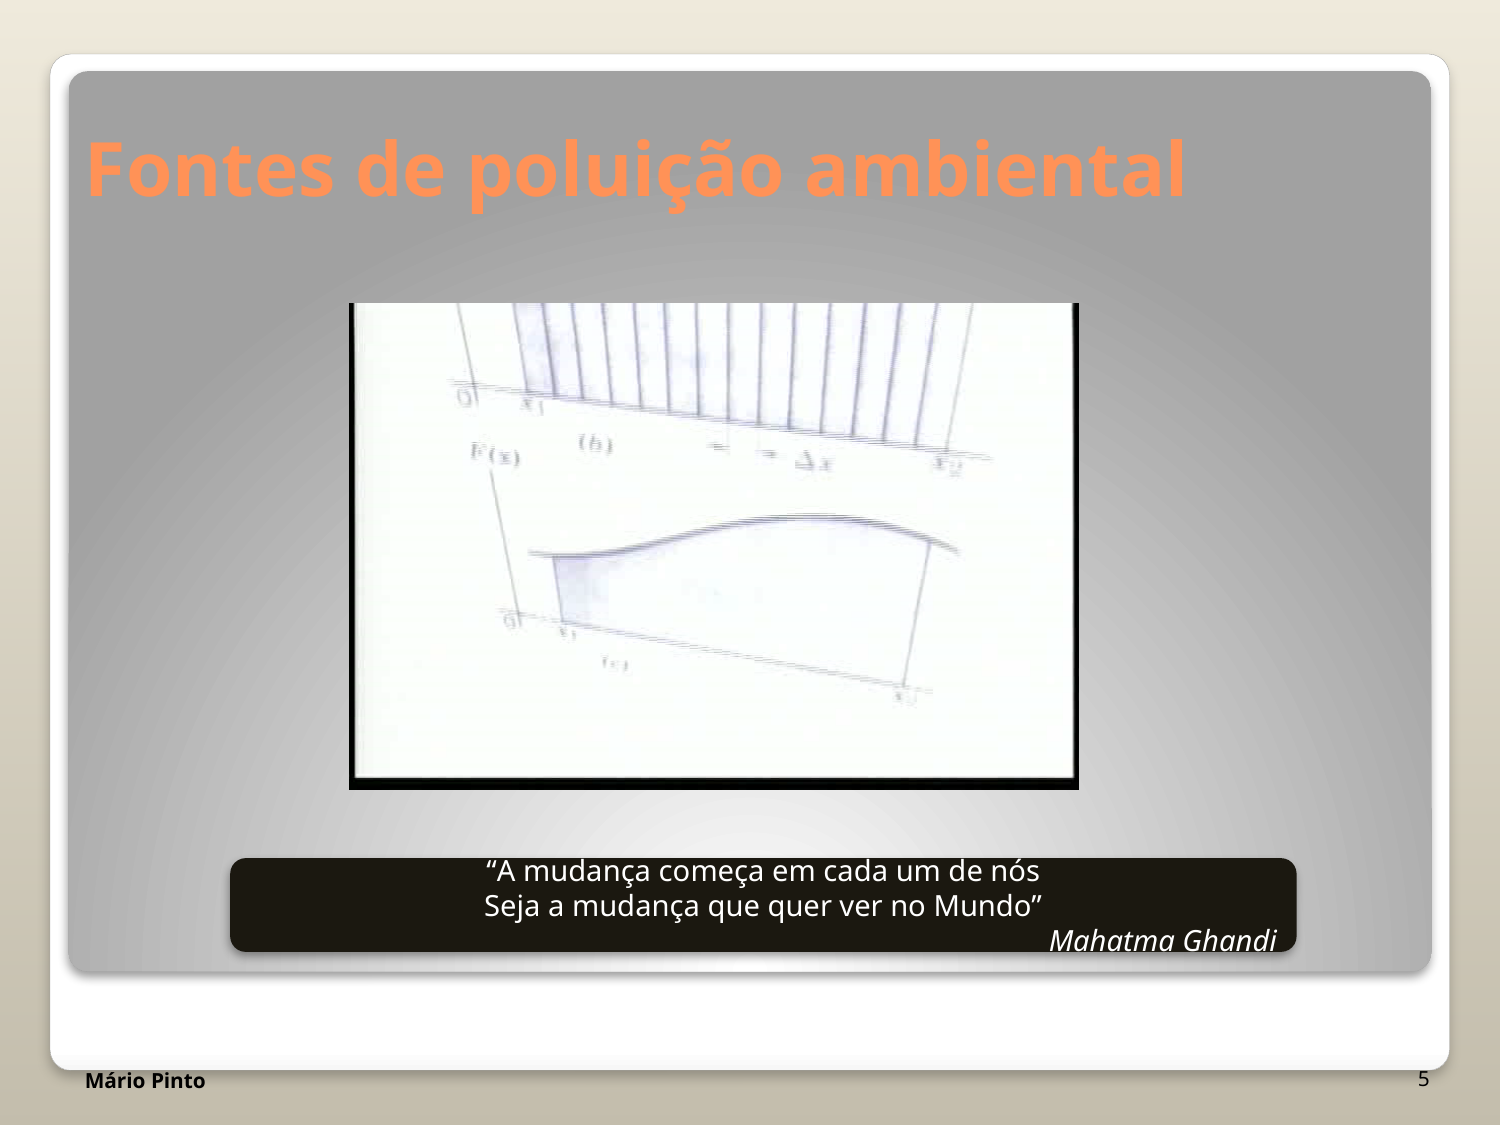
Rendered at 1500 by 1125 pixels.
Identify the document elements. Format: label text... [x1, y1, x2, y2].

title Fontes de poluição ambiental [70, 46, 1413, 220]
footer Mário Pinto [70, 1042, 446, 1103]
text_box “A mudança começa em cada um de nós Seja a mudança que quer ver no Mundo” Mahatma Ghandi [230, 858, 1297, 952]
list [348, 302, 1080, 791]
slide_number 5 [1369, 1041, 1445, 1102]
